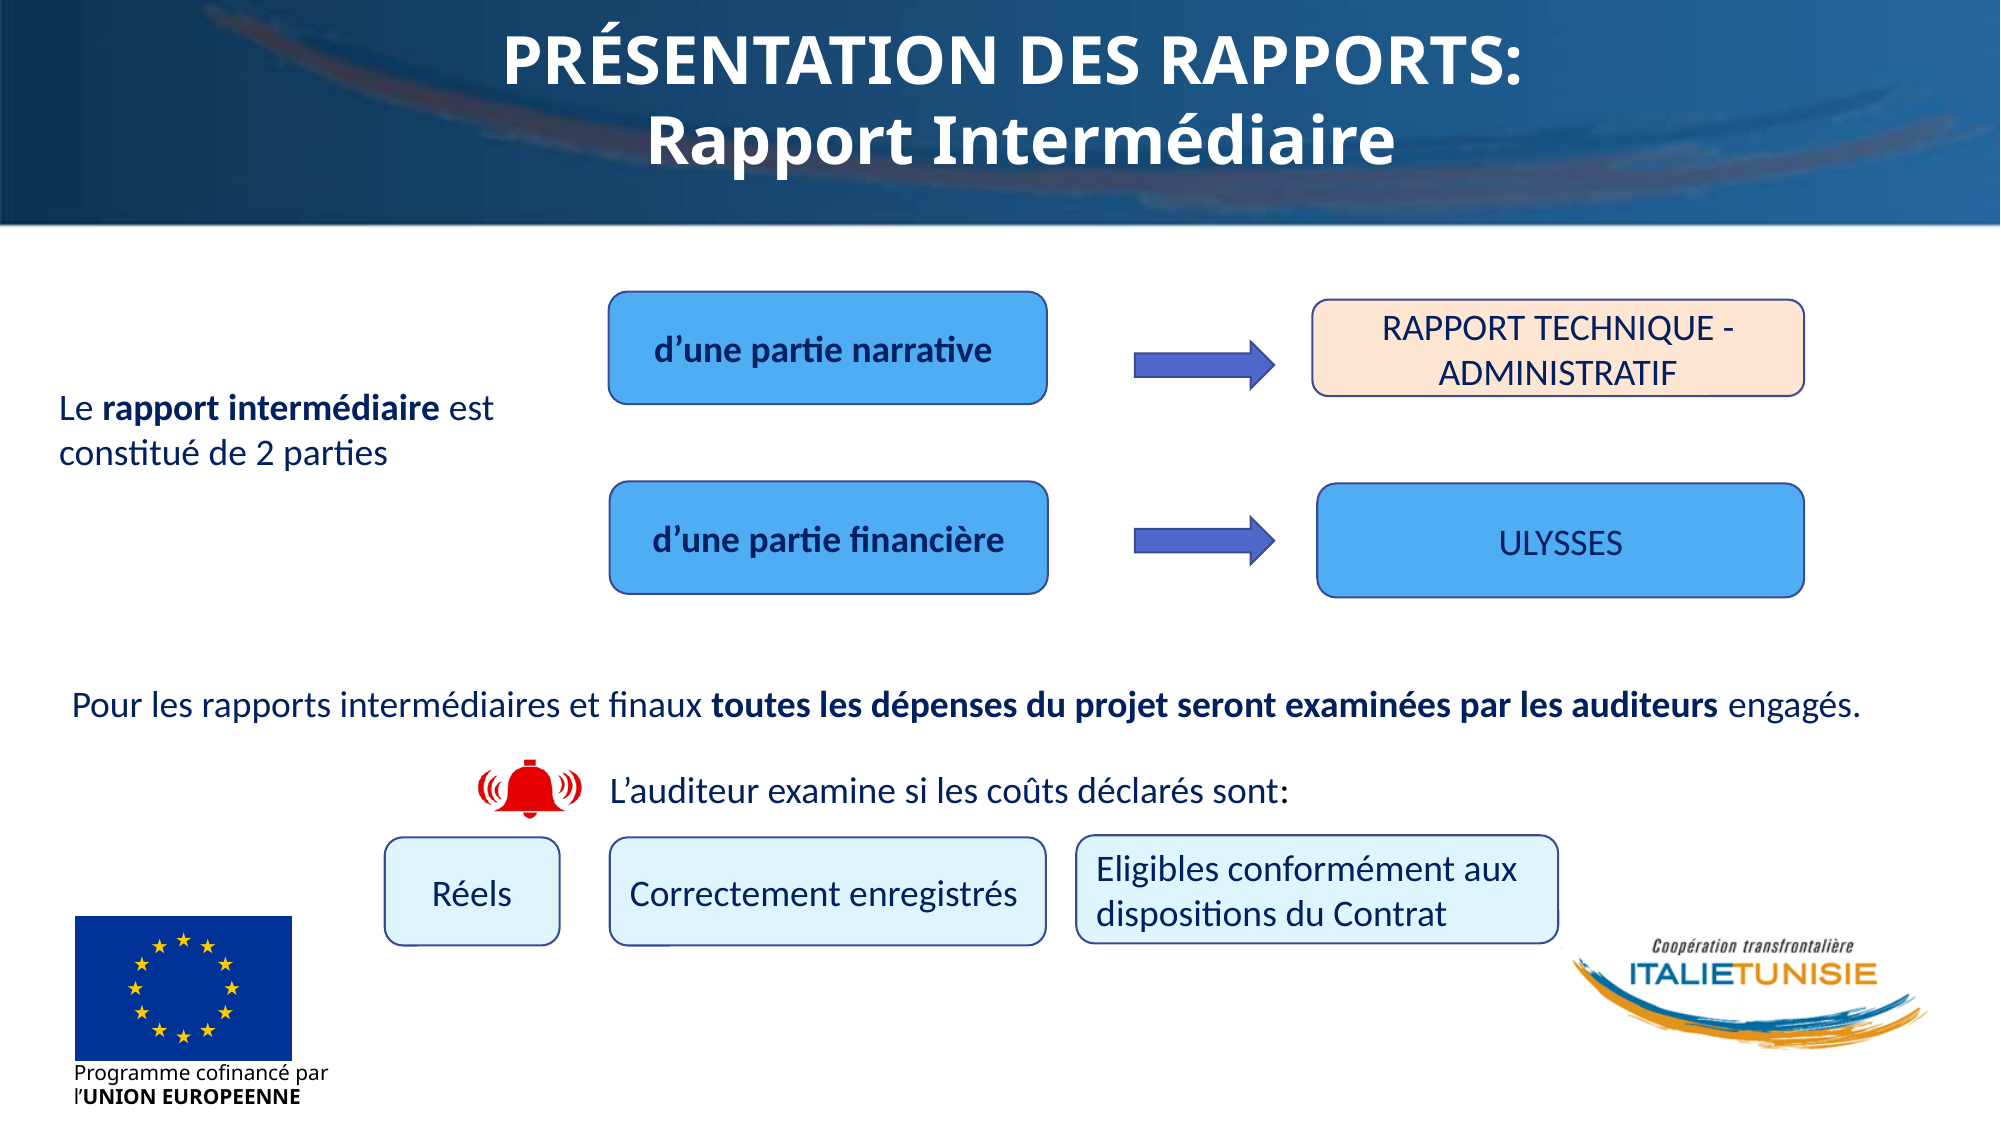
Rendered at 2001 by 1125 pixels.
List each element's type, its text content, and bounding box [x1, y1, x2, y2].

text_box [1133, 514, 1276, 567]
picture [75, 916, 292, 1061]
text_box PRÉSENTATION DES RAPPORTS: Rapport Intermédiaire [42, 21, 2000, 175]
text_box Eligibles conformément aux dispositions du Contrat [1075, 834, 1560, 945]
text_box Réels [383, 836, 561, 947]
picture [1559, 894, 1942, 1085]
text_box d’une partie narrative [607, 290, 1048, 406]
text_box ULYSSES [1316, 482, 1806, 599]
picture [0, 0, 2000, 229]
text_box Correctement enregistrés [608, 836, 1047, 947]
picture [472, 742, 587, 820]
text_box Pour les rapports intermédiaires et finaux toutes les dépenses du projet seront examinées par les auditeurs engagés. [57, 672, 1966, 732]
text_box Le rapport intermédiaire est constitué de 2 parties [44, 375, 623, 480]
text_box RAPPORT TECHNIQUE - ADMINISTRATIF [1311, 298, 1806, 398]
text_box [1133, 339, 1276, 392]
text_box L’auditeur examine si les coûts déclarés sont: [595, 759, 1313, 819]
text_box d’une partie financière [608, 480, 1049, 595]
